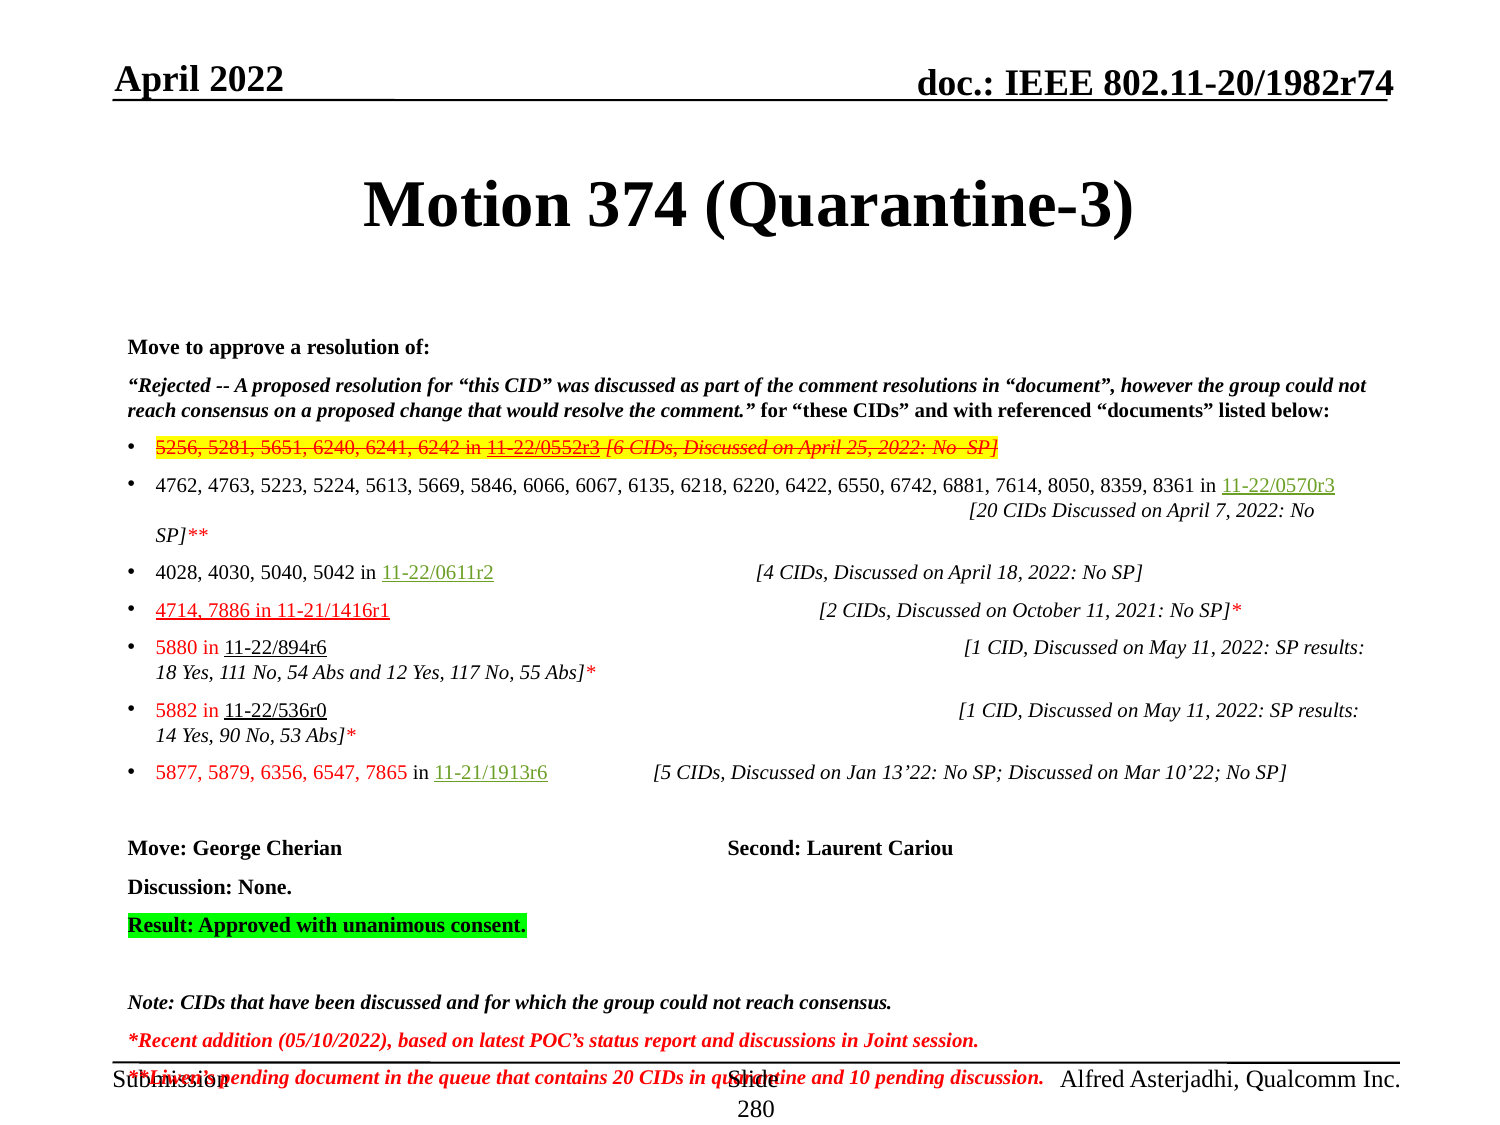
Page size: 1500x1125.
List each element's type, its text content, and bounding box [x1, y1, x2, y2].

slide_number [114, 54, 423, 100]
footer Alfred Asterjadhi, Qualcomm Inc. [878, 1061, 1402, 1093]
title Motion 374 (Quarantine-3) [112, 112, 1388, 288]
list Move to approve a resolution of: “Rejected -- A proposed resolution for “this CID” was discussed as part of the comment resolutions in “document”, however the group could not reach consensus on a proposed change that would resolve the comment.” for “these CIDs” and with referenced “documents” listed below: 5256, 5281, 5651, 6240, 6241, 6242 in 11-22/0552r3 [6 CIDs, Discussed on April 25, 2022: No SP] 4762, 4763, 5223, 5224, 5613, 5669, 5846, 6066, 6067, 6135, 6218, 6220, 6422, 6550, 6742, 6881, 7614, 8050, 8359, 8361 in 11-22/0570r3 [20 CIDs Discussed on April 7, 2022: No SP]** 4028, 4030, 5040, 5042 in 11-22/0611r2 [4 CIDs, Discussed on April 18, 2022: No SP] 4714, 7886 in 11-21/1416r1 [2 CIDs, Discussed on October 11, 2021: No SP]* 5880 in 11-22/894r6 [1 CID, Discussed on May 11, 2022: SP results: 18 Yes, 111 No, 54 Abs and 12 Yes, 117 No, 55 Abs]* 5882 in 11-22/536r0 [1 CID, Discussed on May 11, 2022: SP results: 14 Yes, 90 No, 53 Abs]* 5877, 5879, 6356, 6547, 7865 in 11-21/1913r6 [5 CIDs, Discussed on Jan 13’22: No SP; Discussed on Mar 10’22; No SP] Move: George Cherian Second: Laurent Cariou Discussion: None. Result: Approved with unanimous consent. Note: CIDs that have been discussed and for which the group could not reach consensus. *Recent addition (05/10/2022), based on latest POC’s status report and discussions in Joint session. **Liwen’s pending document in the queue that contains 20 CIDs in quarantine and 10 pending discussion. [112, 324, 1388, 1063]
slide_number Slide 280 [712, 1061, 800, 1123]
